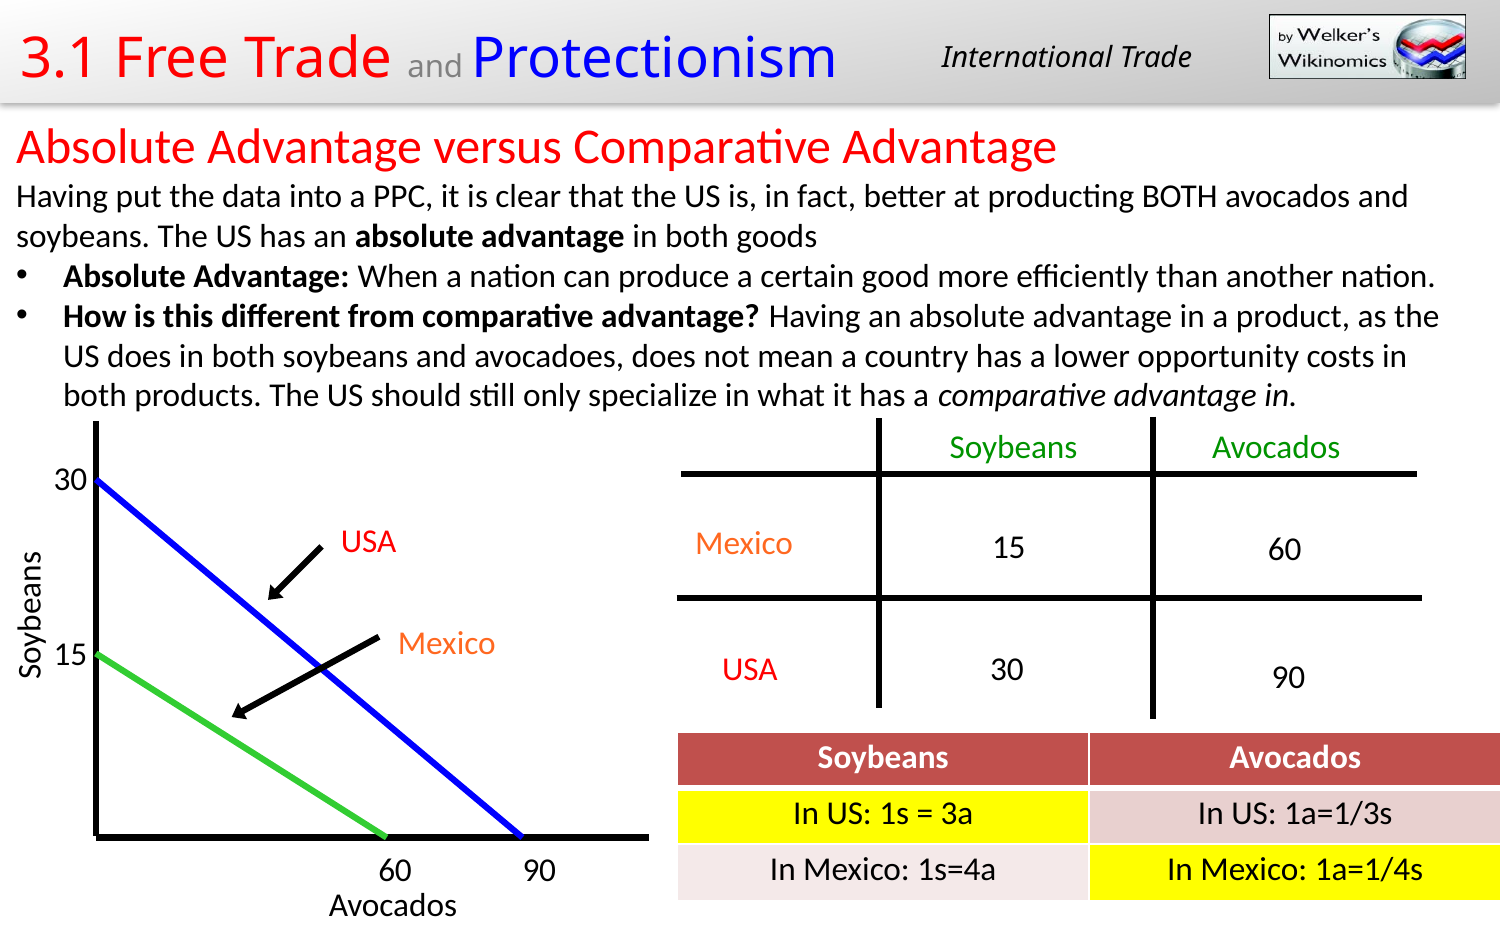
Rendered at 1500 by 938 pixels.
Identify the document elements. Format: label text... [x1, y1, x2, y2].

table_cell In US: 1a=1/3s [1090, 791, 1500, 843]
picture [1269, 14, 1466, 79]
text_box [0, 420, 649, 932]
table_cell In Mexico: 1a=1/4s [1090, 845, 1500, 900]
text_box International Trade [829, 30, 1313, 81]
table_cell In Mexico: 1s=4a [678, 845, 1088, 900]
table_header Soybeans [678, 733, 1088, 785]
table_cell In US: 1s = 3a [678, 791, 1088, 843]
table_header Avocados [1090, 733, 1500, 785]
text_box Absolute Advantage versus Comparative Advantage Having put the data into a PPC, it is clear that the US is, in fact, better at producting BOTH avocados and soybeans. The US has an absolute advantage in both goods Absolute Advantage: When a nation can produce a certain good more efficiently than another nation. How is this different from comparative advantage? Having an absolute advantage in a product, as the US does in both soybeans and avocadoes, does not mean a country has a lower opportunity costs in both products. The US should still only specialize in what it has a comparative advantage in. [1, 106, 1472, 421]
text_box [676, 416, 1429, 719]
